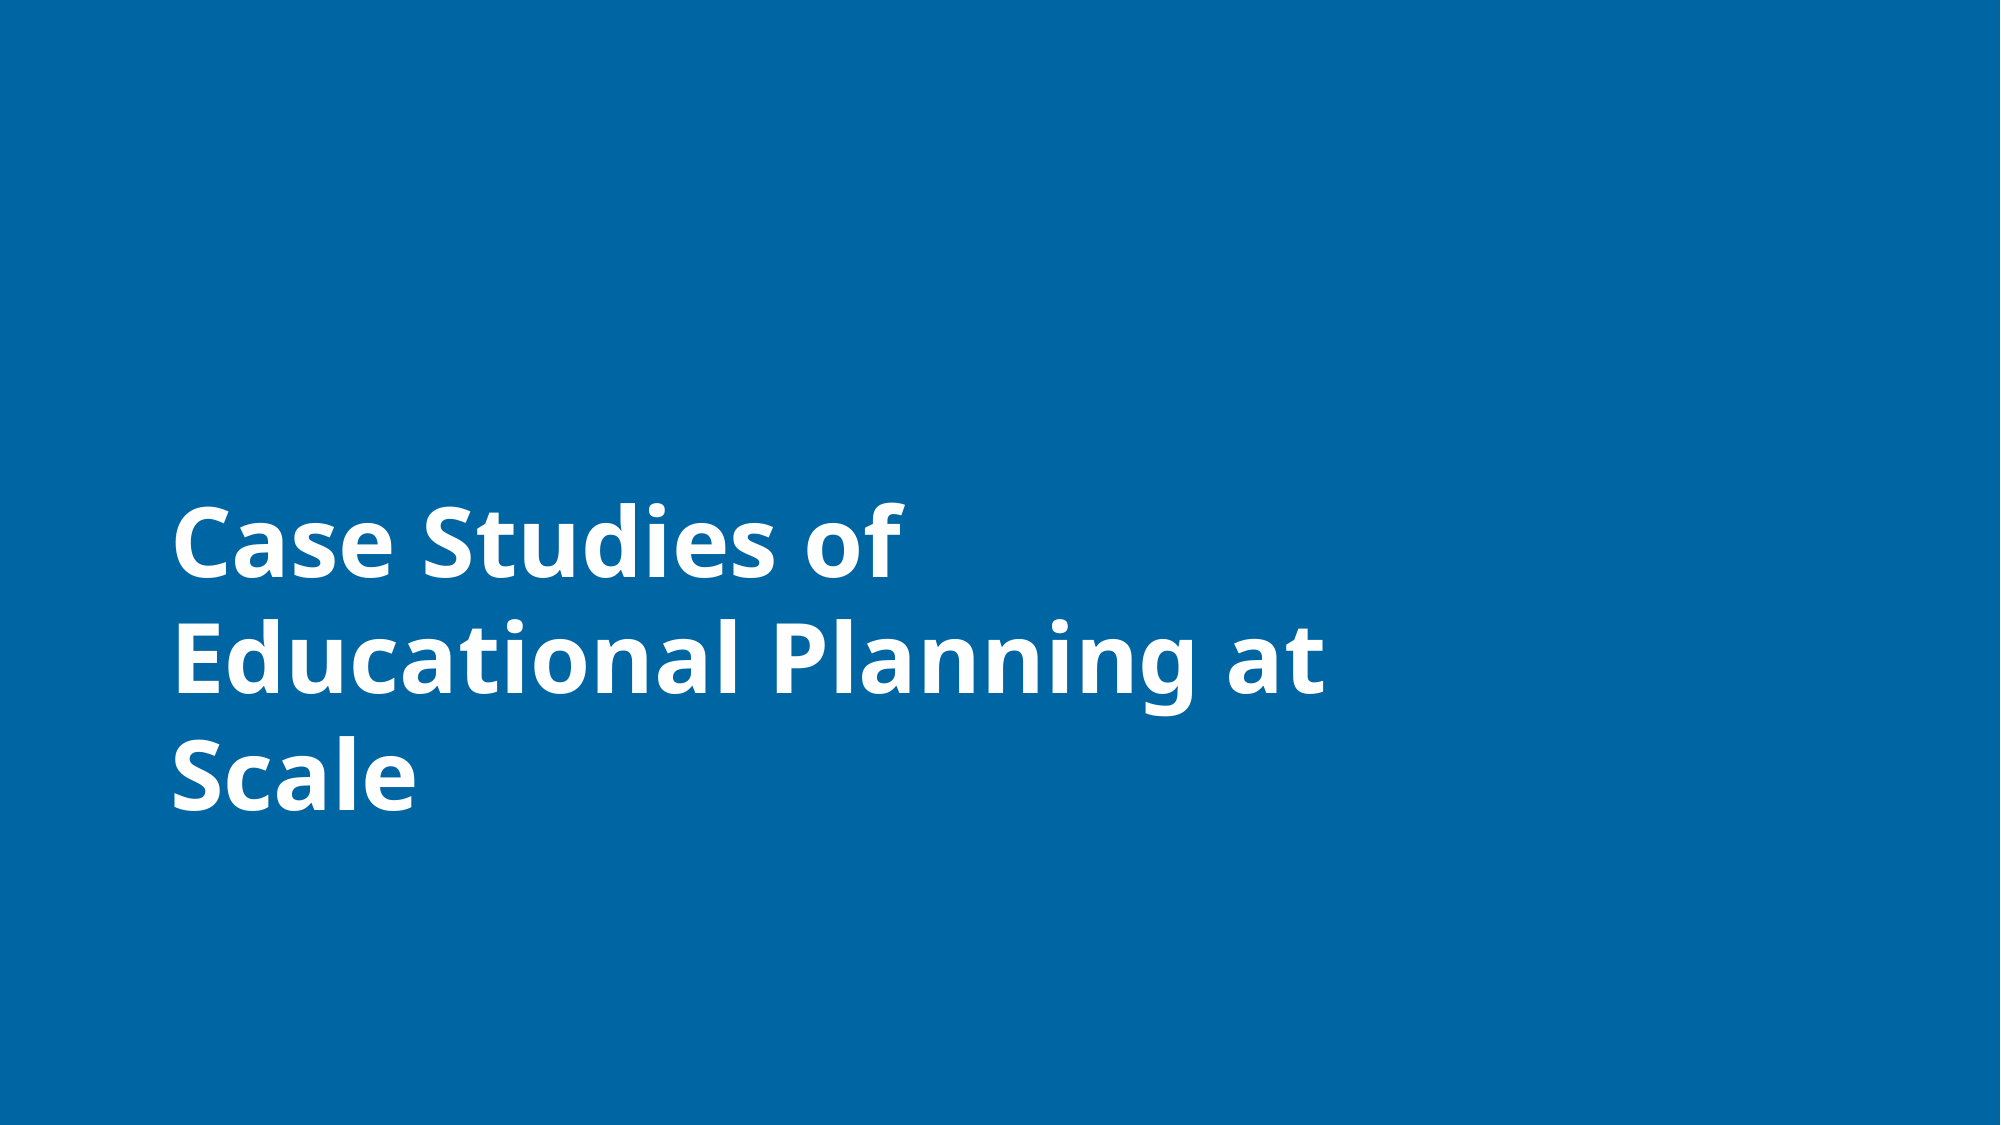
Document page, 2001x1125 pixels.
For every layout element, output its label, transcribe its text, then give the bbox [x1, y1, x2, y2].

title Case Studies of Educational Planning at Scale [150, 596, 1424, 850]
